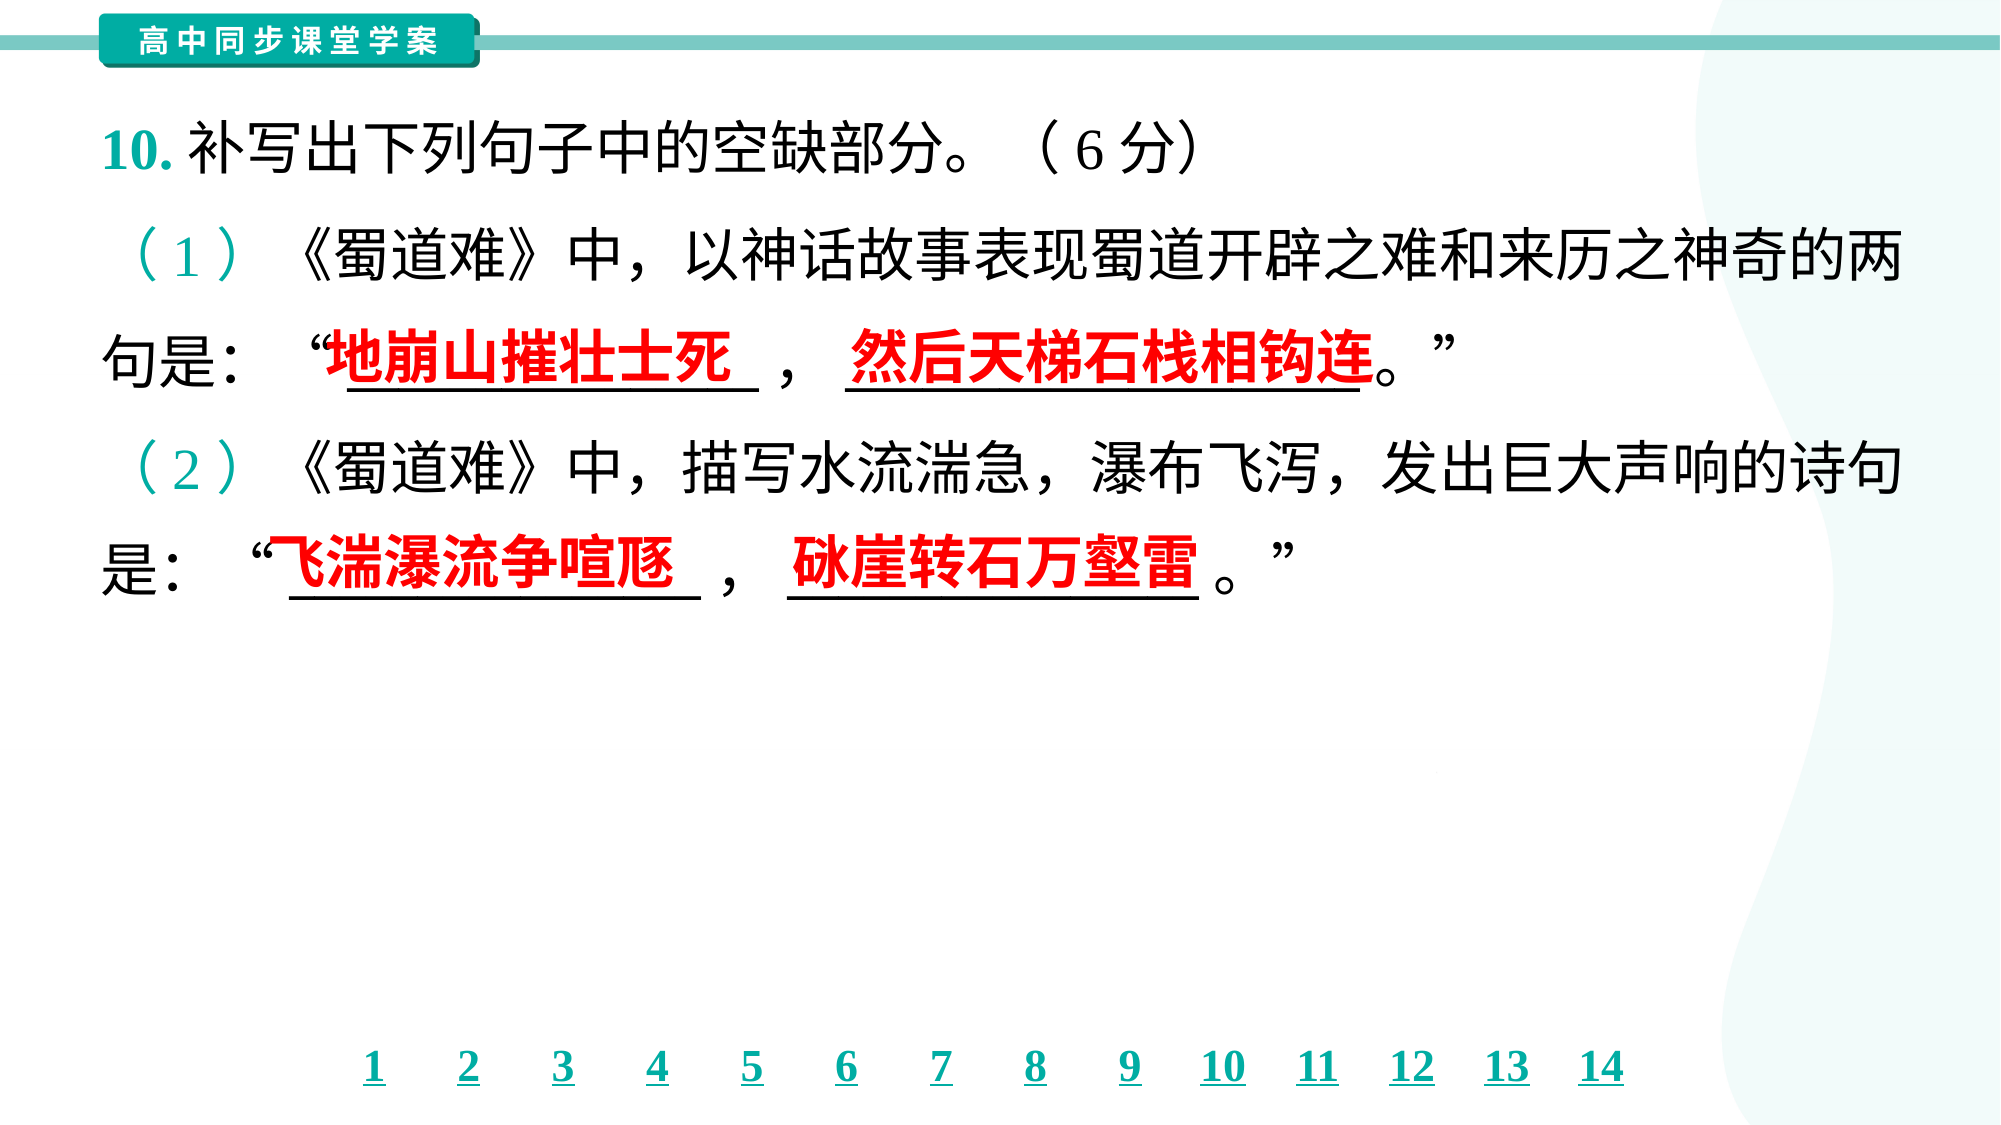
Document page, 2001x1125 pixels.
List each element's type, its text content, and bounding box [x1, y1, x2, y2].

text_box 然后天梯石栈相钩连 [827, 283, 1398, 378]
text_box 10.补写出下列句子中的空缺部分。（6分） [100, 76, 1899, 170]
text_box （1）《蜀道难》中，以神话故事表现蜀道开辟之难和来历之神奇的两 句是：“________________，____________________。” （2）《蜀道难》中，描写水流湍急，瀑布飞泻，发出巨大声响的诗句 是：“________________，________________。” [100, 182, 1899, 592]
picture [0, 0, 2000, 1125]
text_box 砯崖转石万壑雷 [769, 492, 1223, 584]
text_box 飞湍瀑流争喧豗 [244, 492, 698, 584]
text_box 地崩山摧壮士死 [302, 283, 756, 378]
